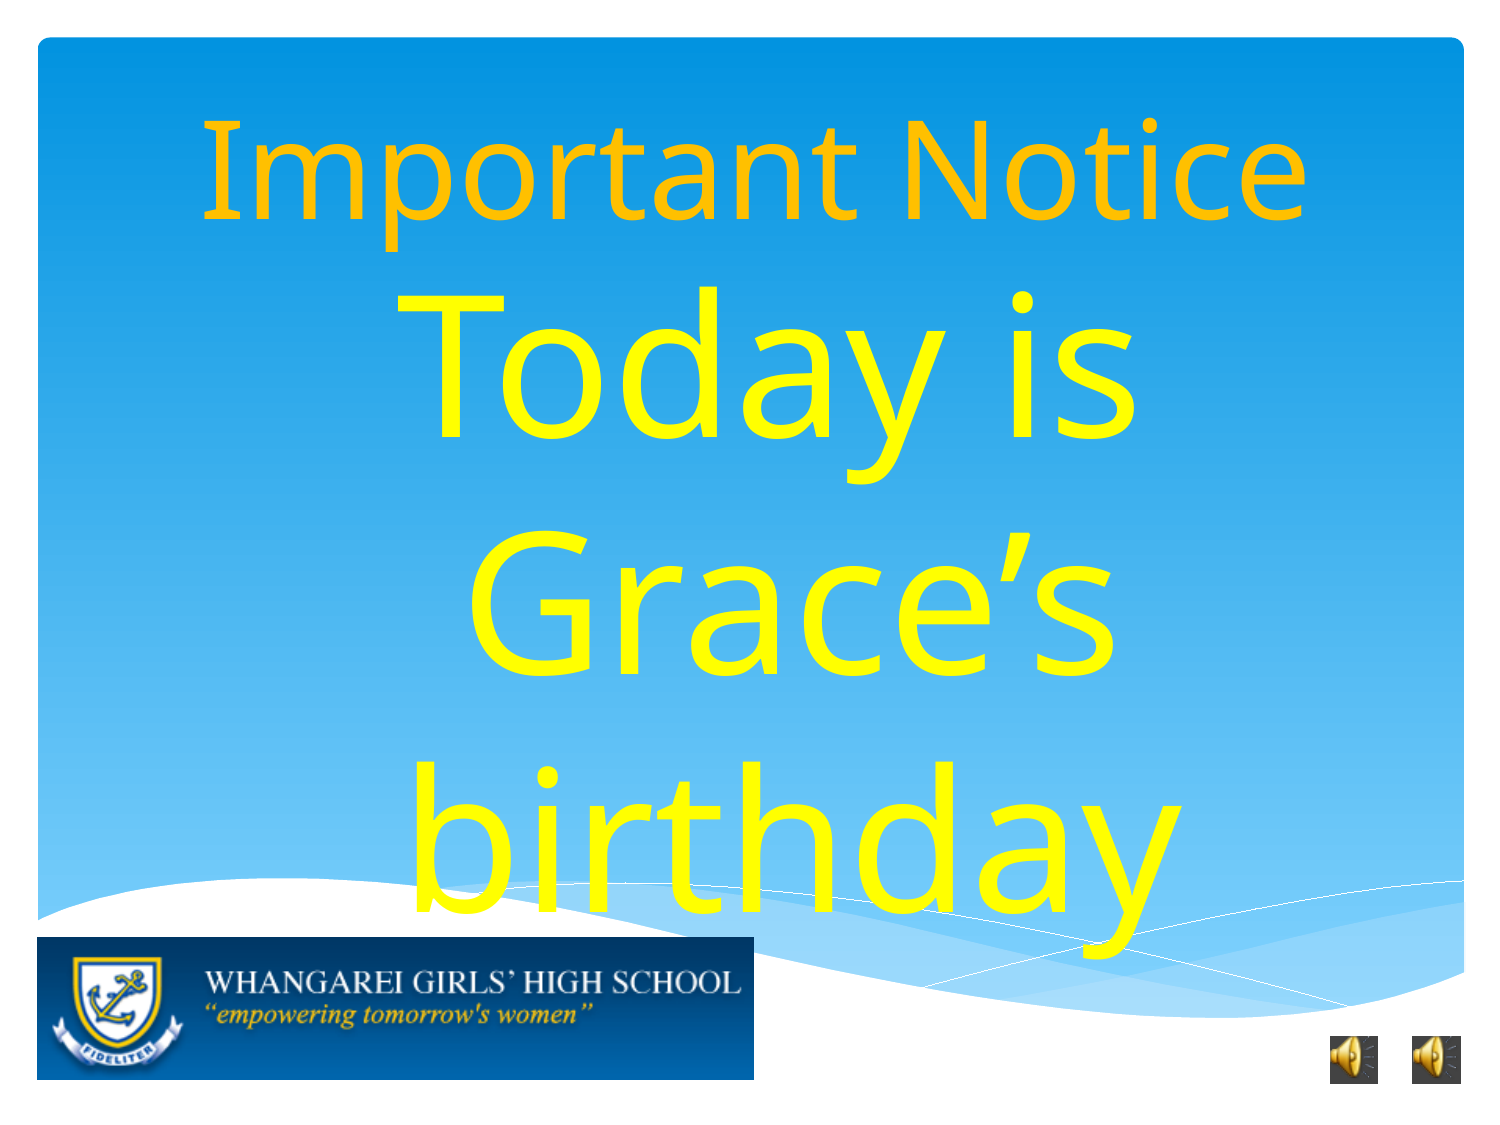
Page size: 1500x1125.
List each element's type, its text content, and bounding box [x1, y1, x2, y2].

text_box Important Notice [149, 37, 1362, 255]
picture [1411, 1034, 1462, 1086]
picture [1328, 1034, 1380, 1086]
picture [37, 937, 754, 1080]
text_box Today is Grace’s birthday [149, 231, 1391, 963]
